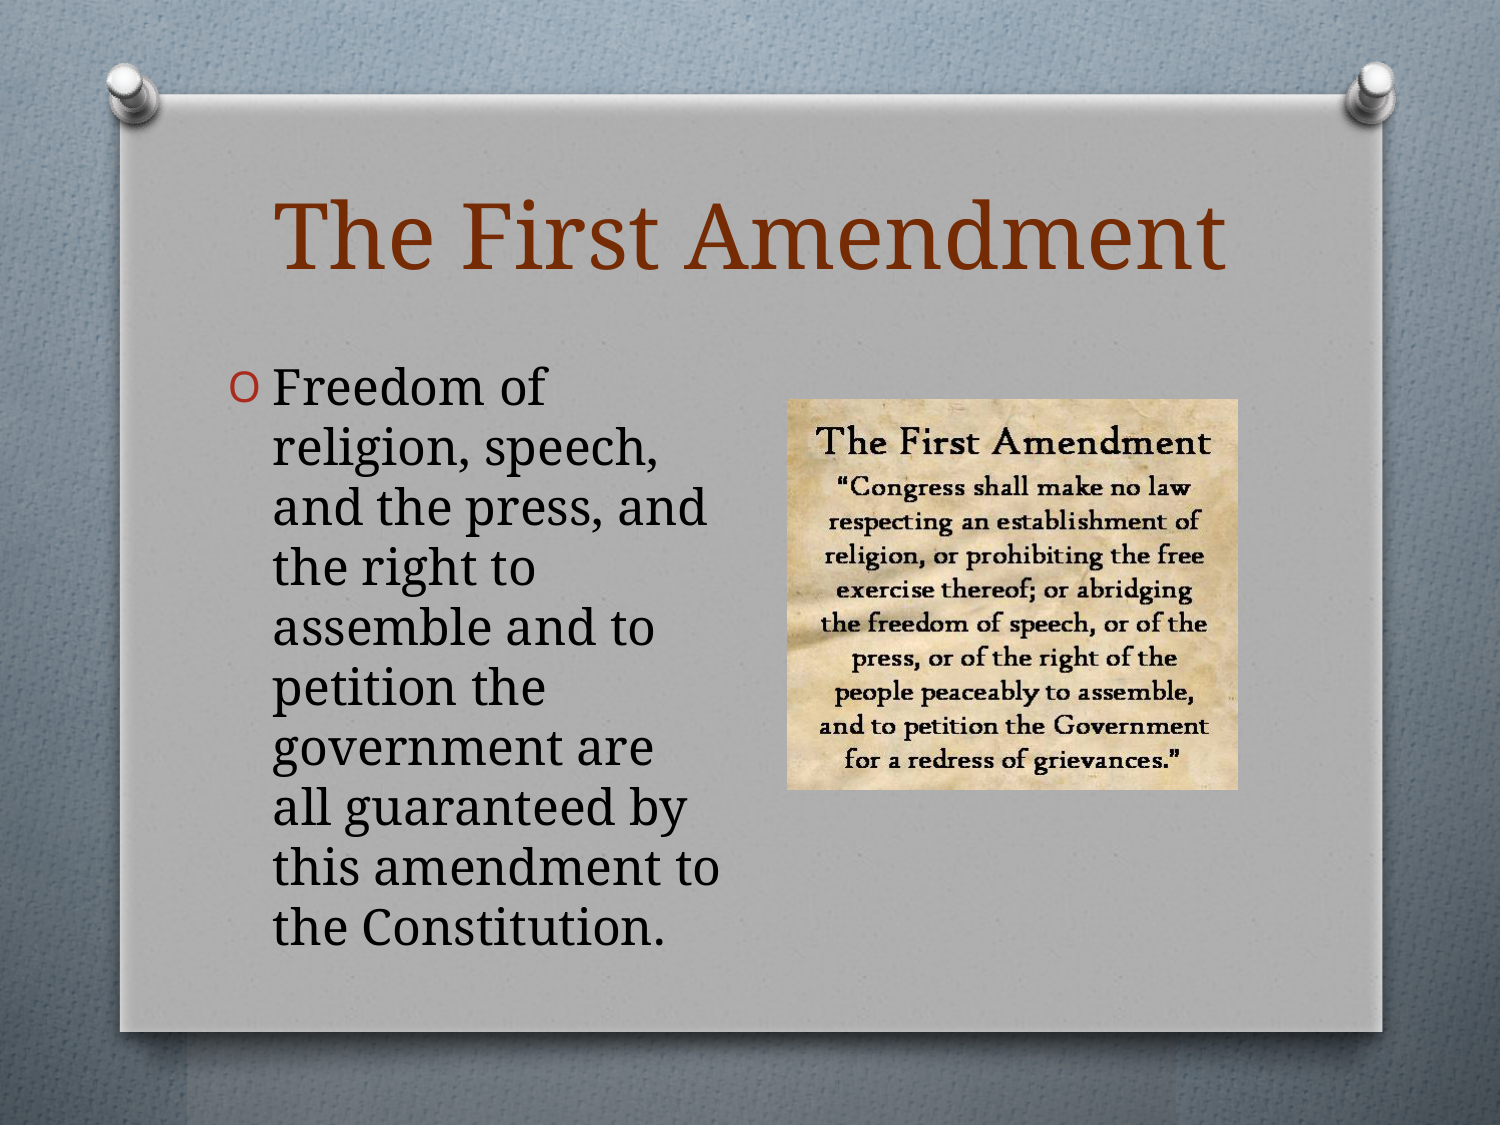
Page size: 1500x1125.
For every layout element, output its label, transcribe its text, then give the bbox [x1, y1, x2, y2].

title The First Amendment [179, 134, 1323, 332]
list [787, 399, 1238, 791]
picture [75, 29, 198, 153]
picture [1317, 35, 1439, 156]
list Freedom of religion, speech, and the press, and the right to assemble and to petition the government are all guaranteed by this amendment to the Constitution. [213, 348, 738, 939]
